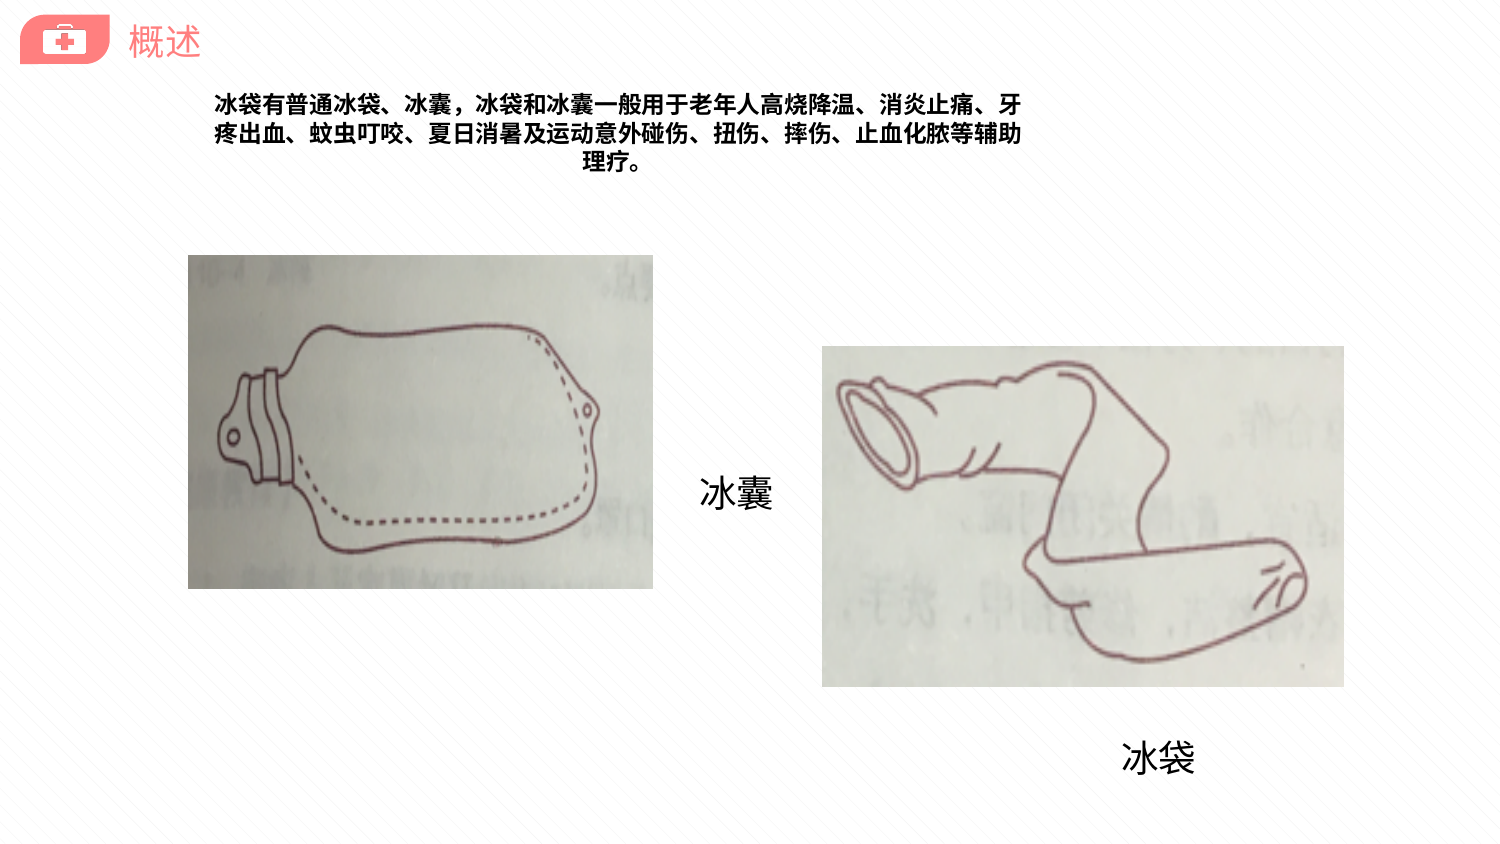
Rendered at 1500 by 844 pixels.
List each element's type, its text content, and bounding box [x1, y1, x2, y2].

picture [188, 255, 653, 589]
text_box 冰袋有普通冰袋、冰囊，冰袋和冰囊一般用于老年人高烧降温、消炎止痛、牙疼出血、蚊虫叮咬、夏日消暑及运动意外碰伤、扭伤、摔伤、止血化脓等辅助理疗。 [188, 82, 1049, 183]
picture [822, 346, 1344, 687]
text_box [19, 11, 765, 72]
text_box 冰囊 [684, 463, 790, 523]
text_box 冰袋 [1106, 727, 1212, 788]
